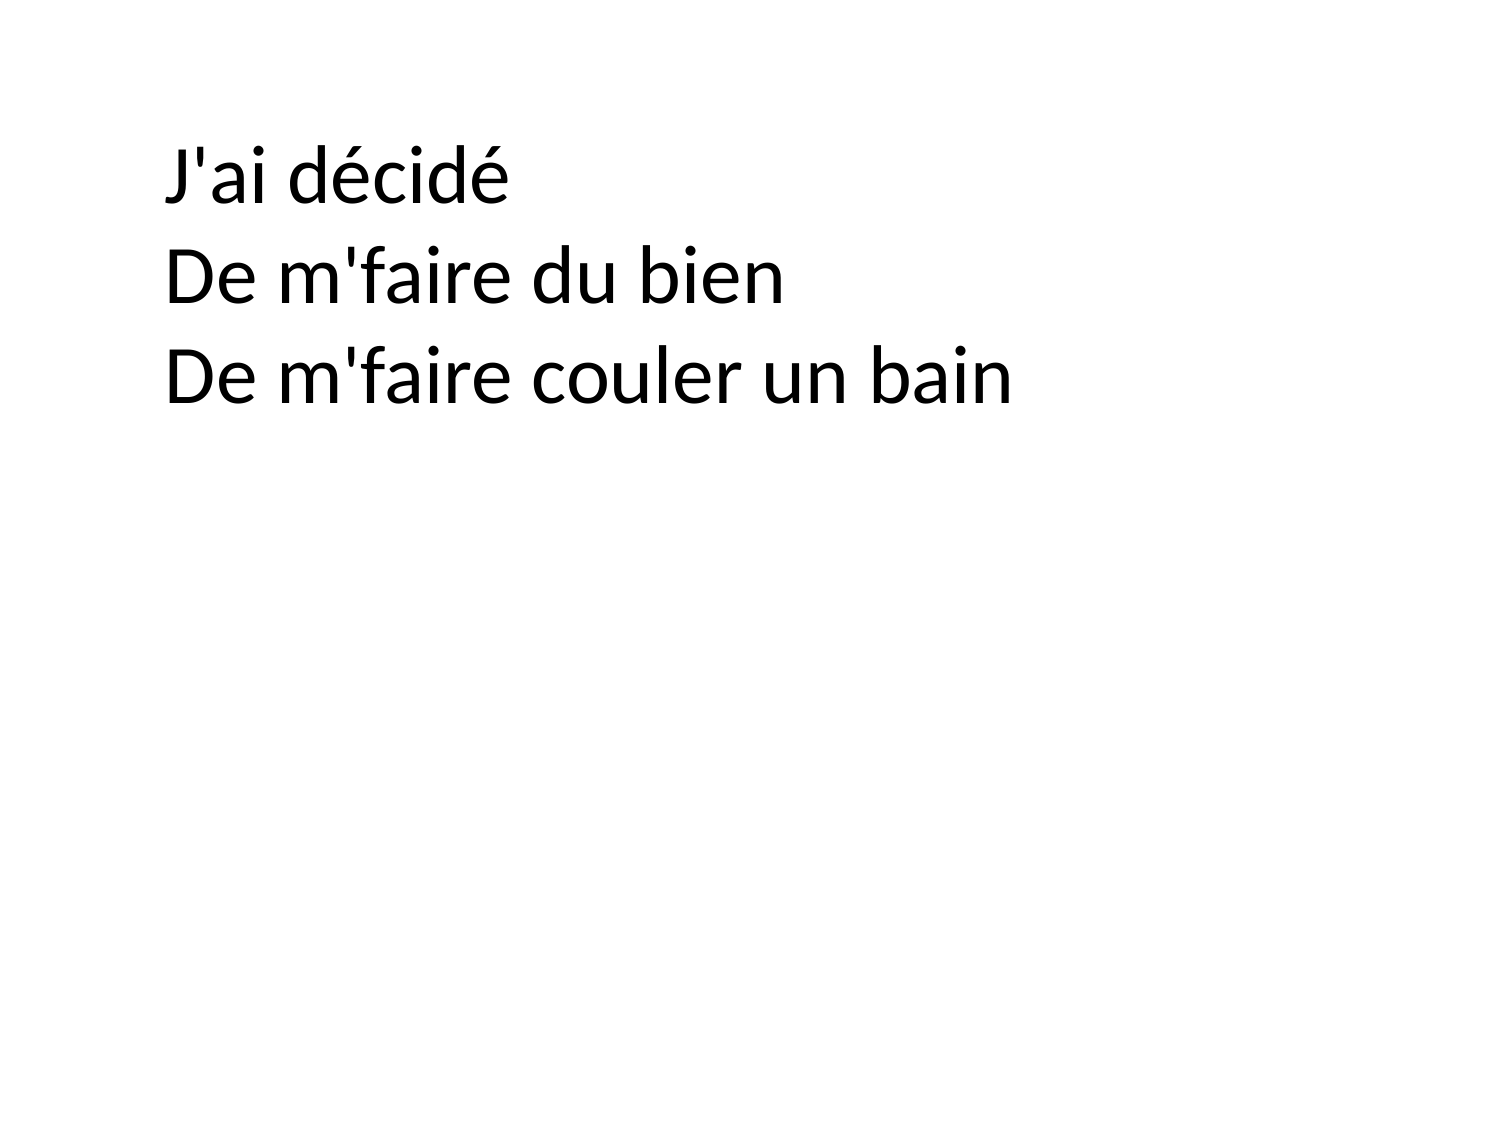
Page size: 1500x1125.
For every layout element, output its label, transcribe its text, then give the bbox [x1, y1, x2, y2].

text_box J'ai décidé De m'faire du bien De m'faire couler un bain [149, 112, 1500, 528]
